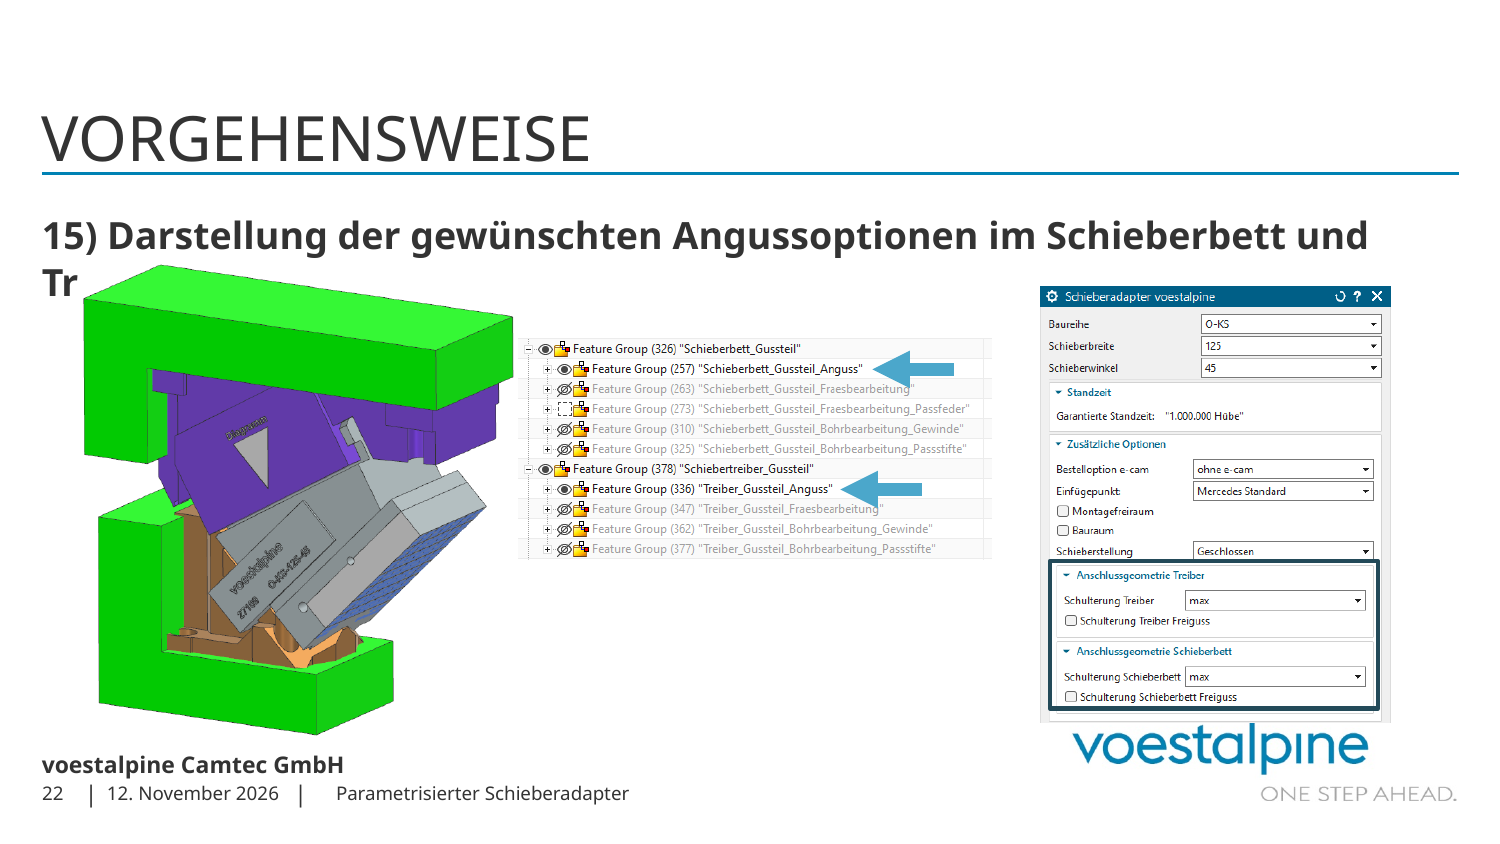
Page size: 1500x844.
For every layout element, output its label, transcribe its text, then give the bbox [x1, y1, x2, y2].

picture [1035, 280, 1500, 844]
list 15) Darstellung der gewünschten Angussoptionen im Schieberbett und Treiber: [41, 209, 1459, 709]
footer Parametrisierter Schieberadapter [321, 772, 1005, 818]
slide_number 11. März 2025 [89, 772, 297, 818]
picture [78, 259, 992, 745]
slide_number 22 [41, 772, 89, 818]
title VORGEHENSWEISE [41, 28, 1459, 175]
